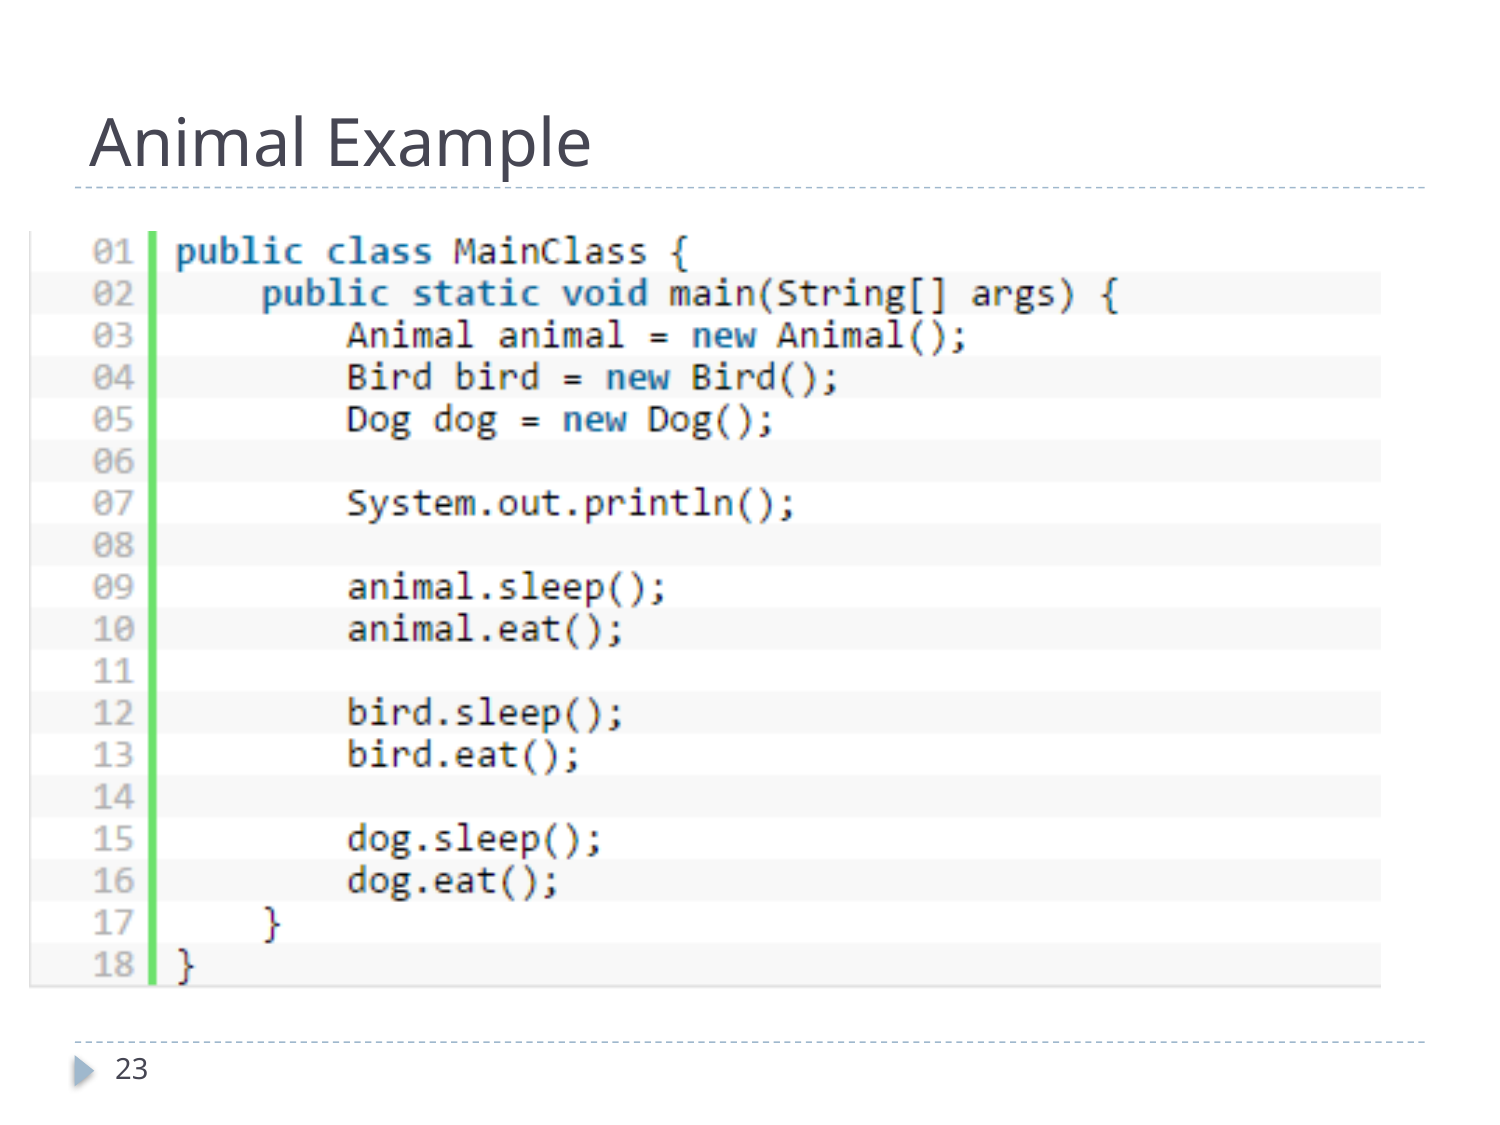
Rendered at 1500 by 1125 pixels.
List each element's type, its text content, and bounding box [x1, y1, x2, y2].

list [29, 231, 1381, 997]
slide_number 23 [100, 1042, 426, 1103]
title Animal Example [75, 24, 1425, 188]
